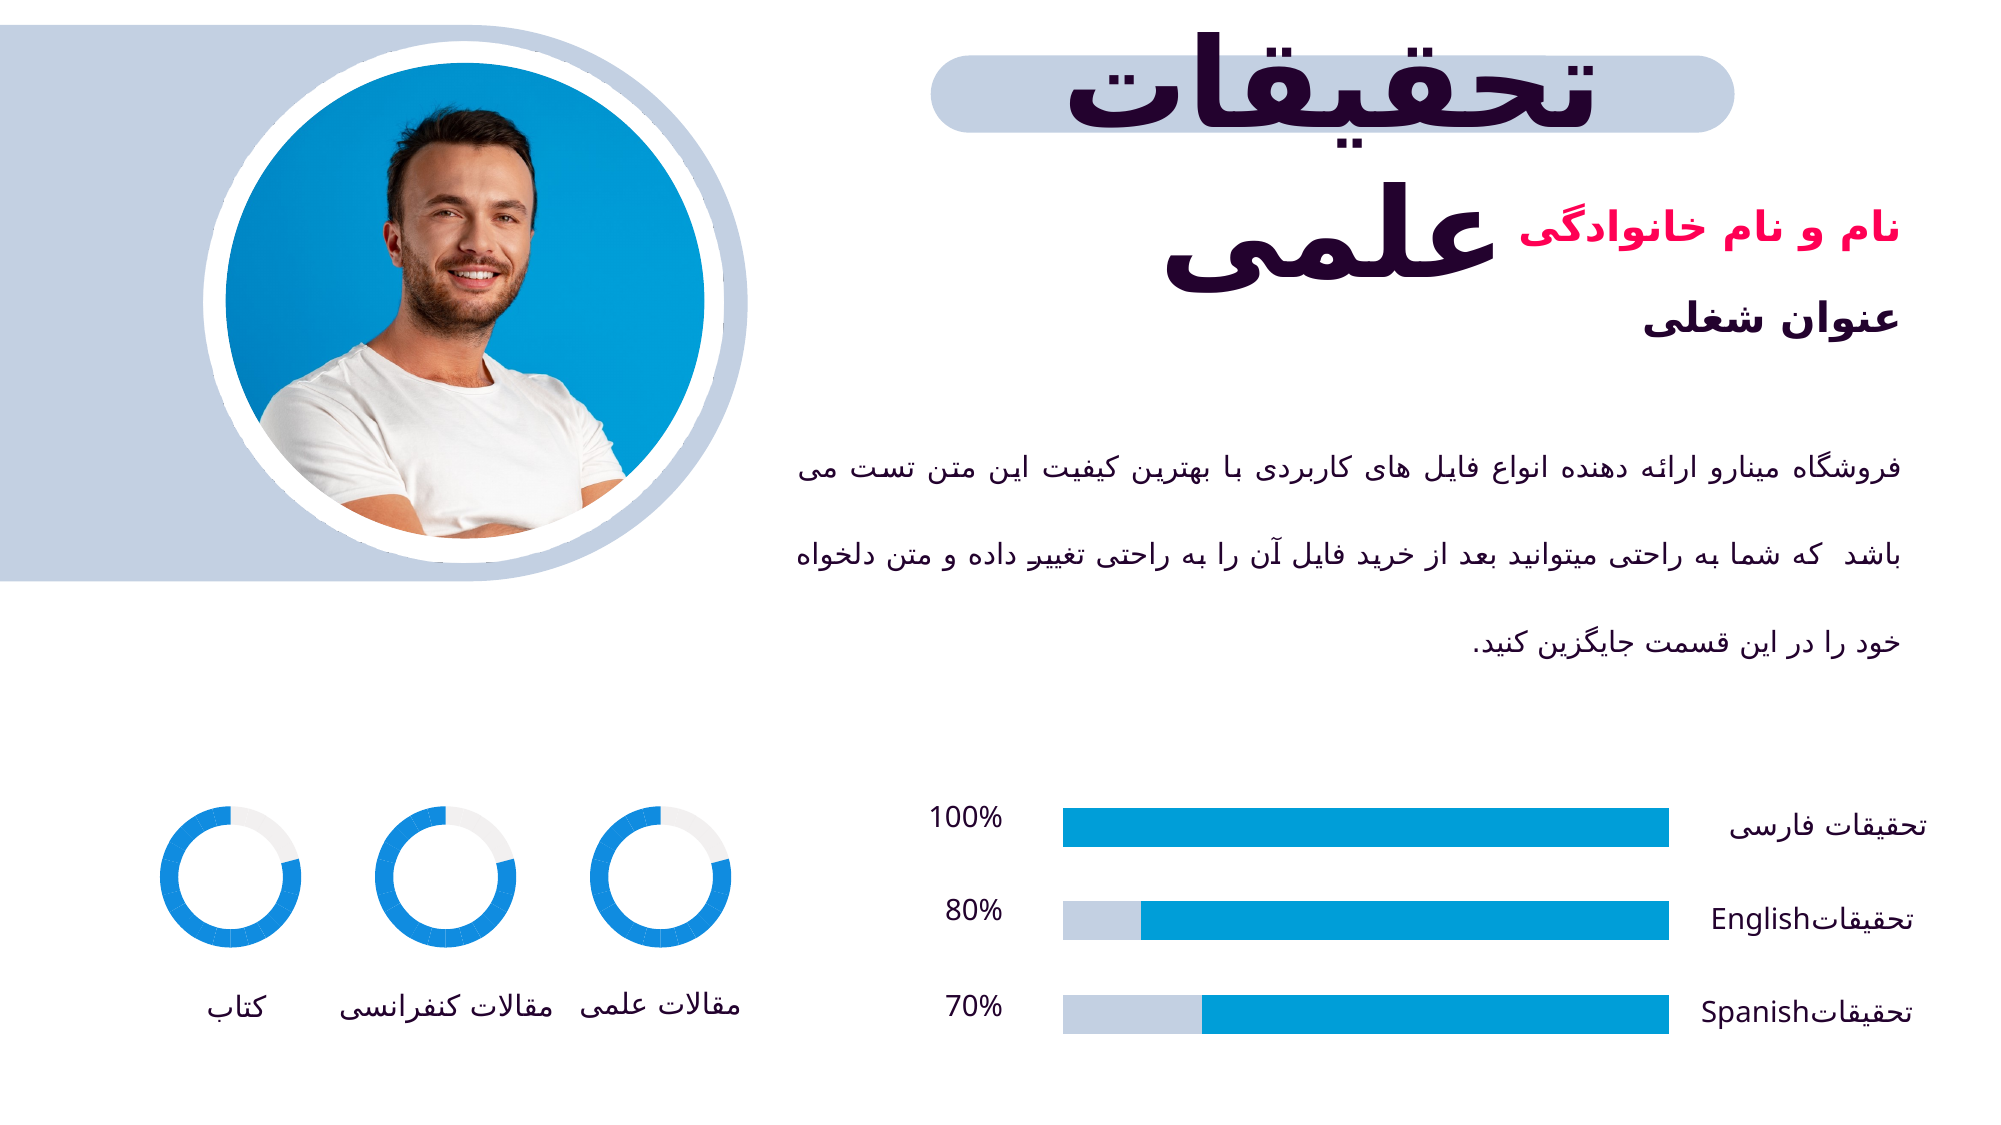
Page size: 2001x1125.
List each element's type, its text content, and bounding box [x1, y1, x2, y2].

text_box 100% [913, 790, 1018, 841]
text_box فروشگاه مینارو ارائه دهنده انواع فایل های کاربردی با بهترین کیفیت این متن تست می باشد که شما به راحتی میتوانید بعد از خرید فایل آن را به راحتی تغییر داده و متن دلخواه خود را در این قسمت جایگزین کنید. [780, 388, 1917, 666]
text_box مقالات کنفرانسی [324, 979, 570, 1030]
text_box [1063, 901, 1140, 941]
text_box 80% [930, 883, 1018, 934]
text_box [159, 806, 302, 948]
text_box کتاب [191, 980, 282, 1031]
text_box تحقیقات علمی [930, 0, 1735, 311]
text_box مقالات علمی [564, 977, 757, 1028]
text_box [589, 806, 732, 948]
text_box تحقیقات فارسی [1714, 798, 1943, 849]
text_box نام و نام خانوادگی [1112, 192, 1917, 258]
text_box [1063, 807, 1670, 847]
text_box [1063, 994, 1202, 1034]
text_box عنوان شغلی [1112, 283, 1917, 349]
text_box Englishتحقیقات [1695, 892, 1939, 943]
text_box [1202, 994, 1670, 1034]
text_box [1140, 901, 1670, 941]
text_box 70% [930, 979, 1018, 1030]
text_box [374, 806, 517, 948]
picture [203, 41, 724, 563]
text_box Spanishتحقیقات [1686, 985, 1938, 1036]
